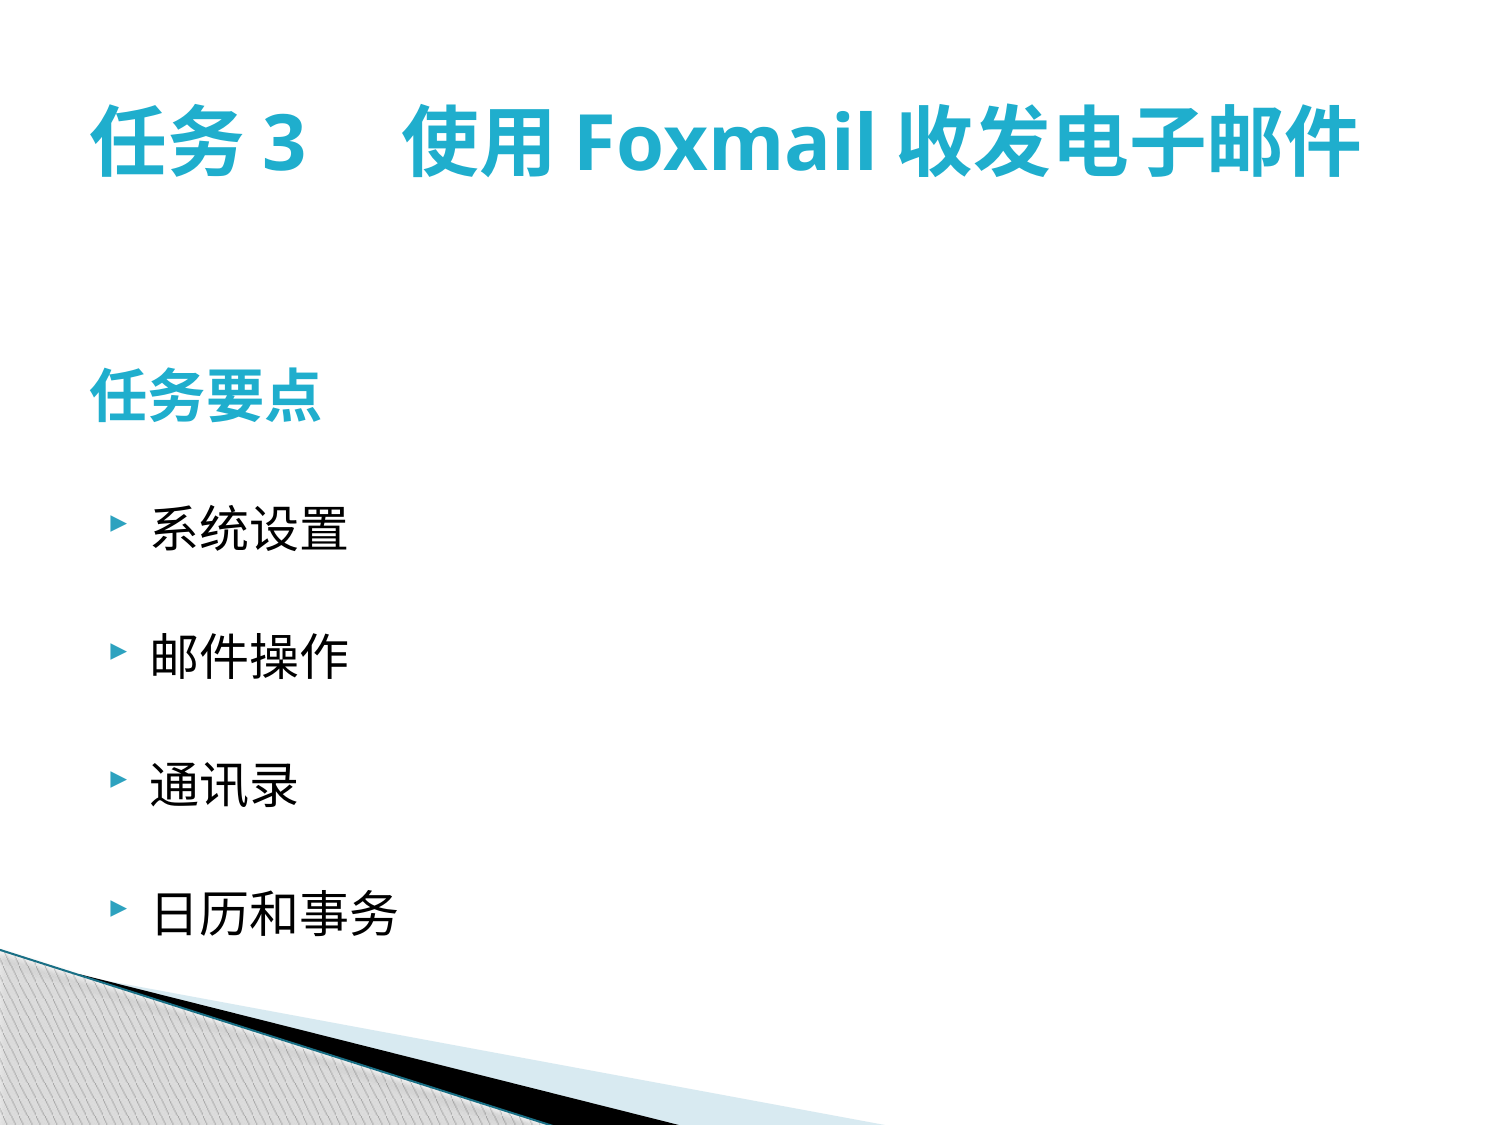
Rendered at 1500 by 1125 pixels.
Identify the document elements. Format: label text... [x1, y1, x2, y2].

title 任务3 使用Foxmail收发电子邮件 [75, 45, 1425, 233]
list 任务要点 系统设置 邮件操作 通讯录 日历和事务 [75, 309, 1425, 953]
